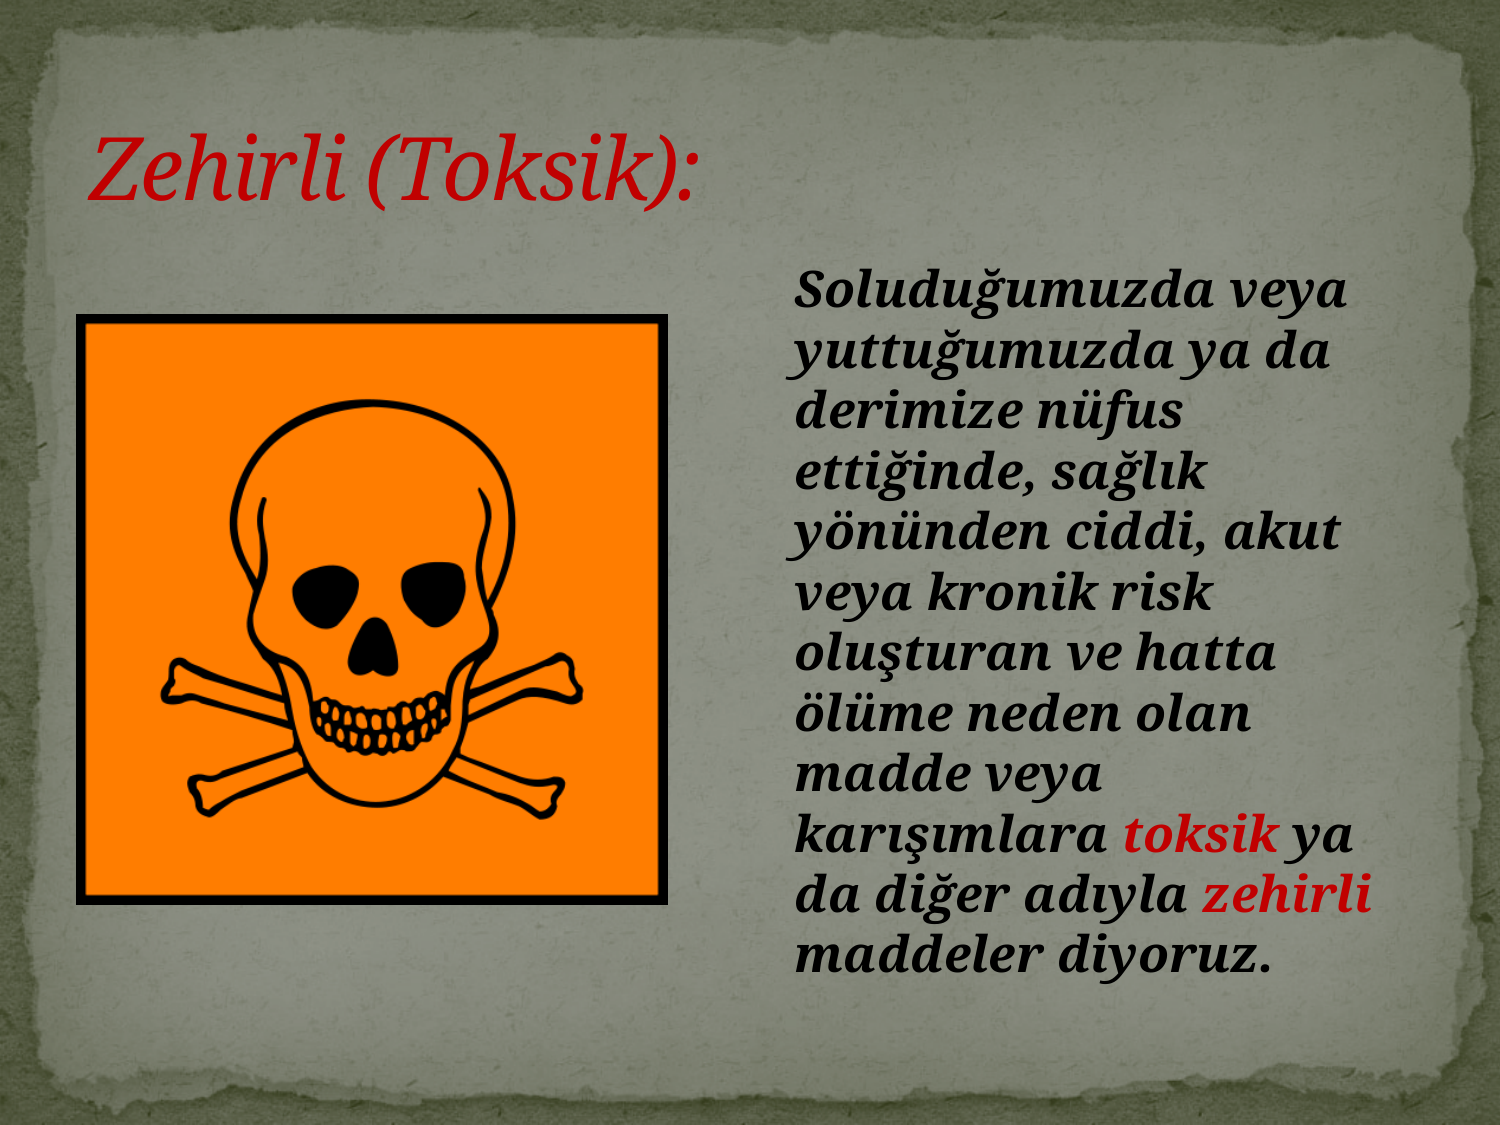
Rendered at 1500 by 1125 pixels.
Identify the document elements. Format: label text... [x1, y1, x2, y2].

title Zehirli (Toksik): [74, 24, 1425, 225]
list Soluduğumuzda veya yuttuğumuzda ya da derimize nüfus ettiğinde, sağlık yönünden ciddi, akut veya kronik risk oluşturan ve hatta ölüme neden olan madde veya karışımlara toksik ya da diğer adıyla zehirli maddeler diyoruz. [738, 249, 1425, 1000]
picture [76, 314, 668, 906]
